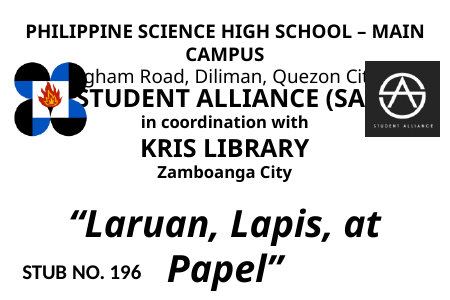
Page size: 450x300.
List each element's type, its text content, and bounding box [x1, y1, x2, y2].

text_box STUB NO. 196 [7, 251, 213, 292]
text_box STUDENT ALLIANCE (SA) in coordination with KRIS LIBRARY Zamboanga City [0, 74, 450, 190]
text_box “Laruan, Lapis, at Papel” [0, 192, 450, 298]
picture [364, 60, 441, 137]
picture [12, 60, 88, 137]
text_box PHILIPPINE SCIENCE HIGH SCHOOL – MAIN CAMPUS Agham Road, Diliman, Quezon City [0, 12, 450, 74]
